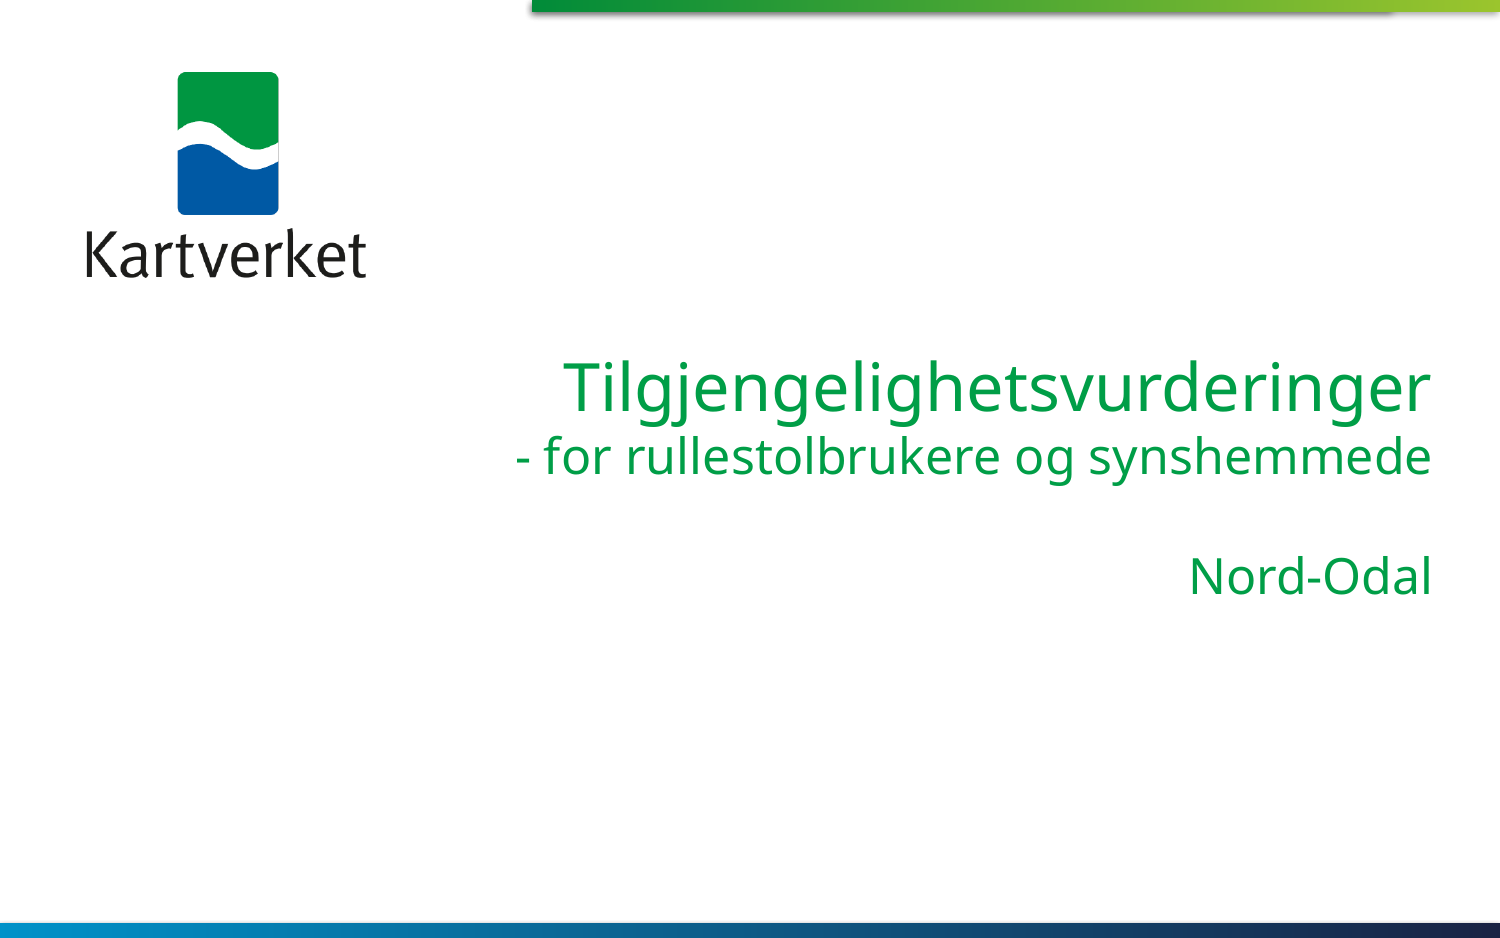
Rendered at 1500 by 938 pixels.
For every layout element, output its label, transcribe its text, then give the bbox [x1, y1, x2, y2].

text_box Tilgjengelighetsvurderinger - for rullestolbrukere og synshemmede Nord-Odal [66, 337, 1449, 613]
